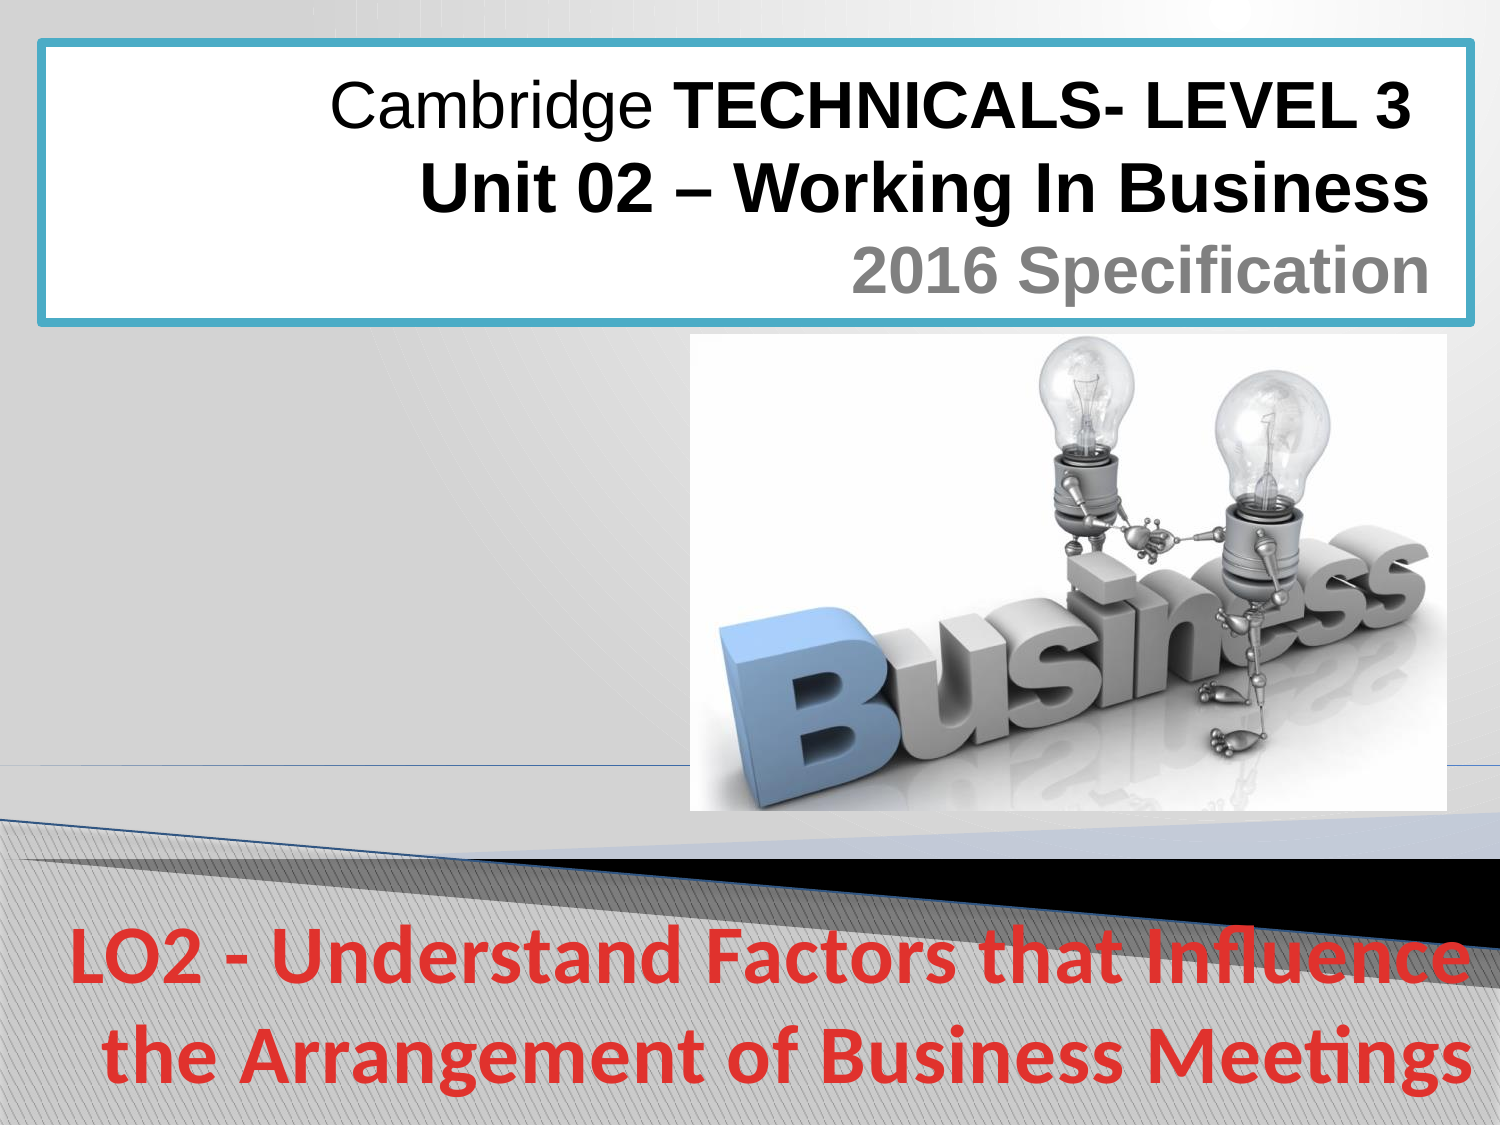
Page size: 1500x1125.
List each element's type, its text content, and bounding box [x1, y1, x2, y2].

subtitle LO2 - Understand Factors that Influence the Arrangement of Business Meetings [53, 893, 1495, 1020]
text_box Cambridge TECHNICALS- LEVEL 3 Unit 02 – Working In Business 2016 Specification [53, 54, 1447, 315]
picture [1495, 951, 1500, 989]
picture [5, 859, 823, 893]
text_box [37, 38, 1475, 327]
picture [690, 334, 1448, 811]
